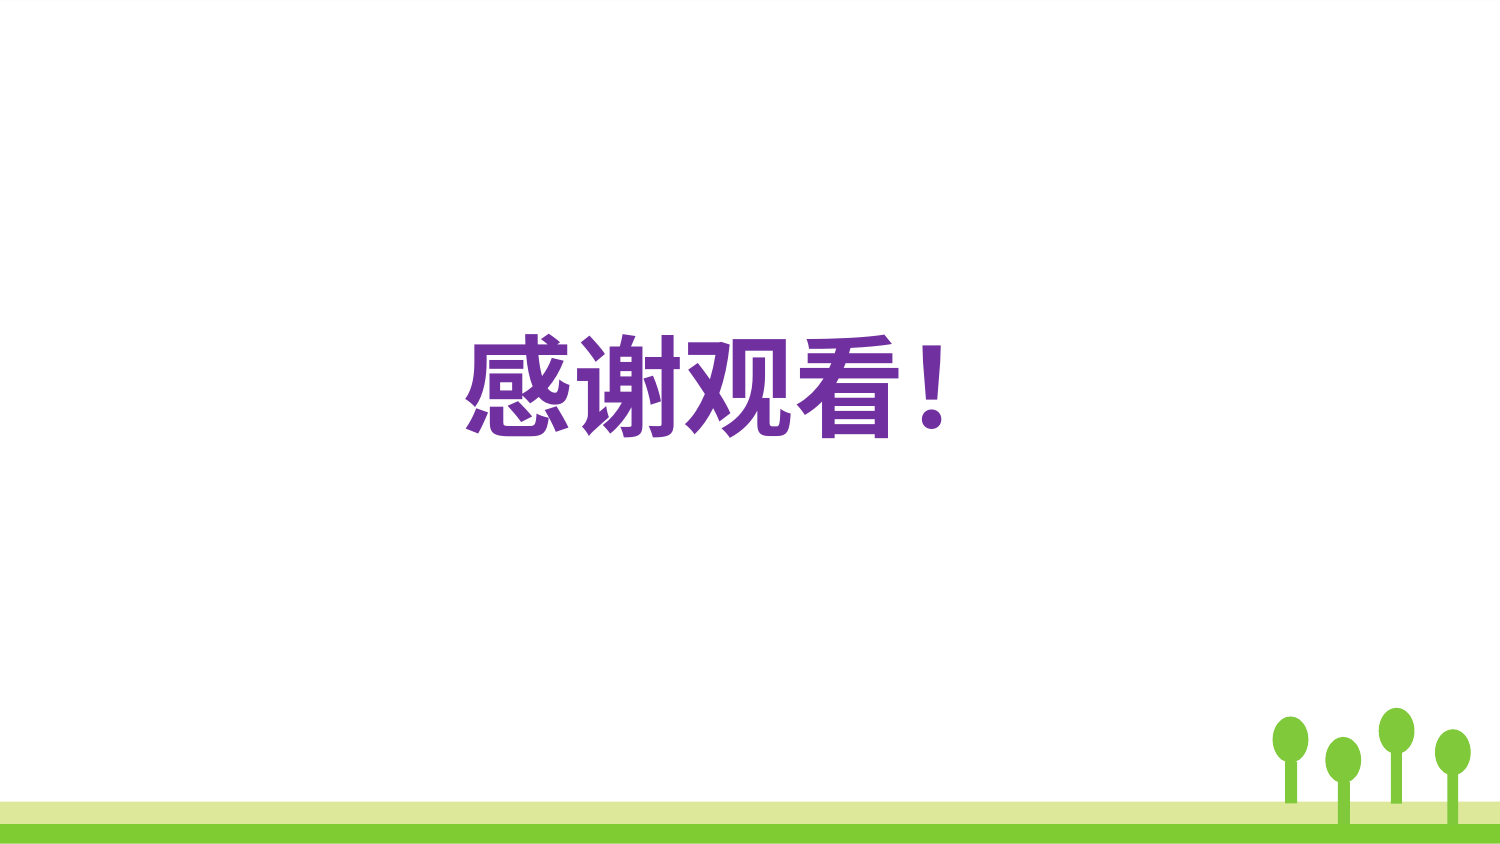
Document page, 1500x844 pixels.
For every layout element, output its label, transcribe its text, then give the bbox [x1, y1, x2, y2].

text_box [348, 242, 1057, 536]
picture [0, 0, 1500, 801]
text_box 感谢观看！ [451, 312, 961, 457]
